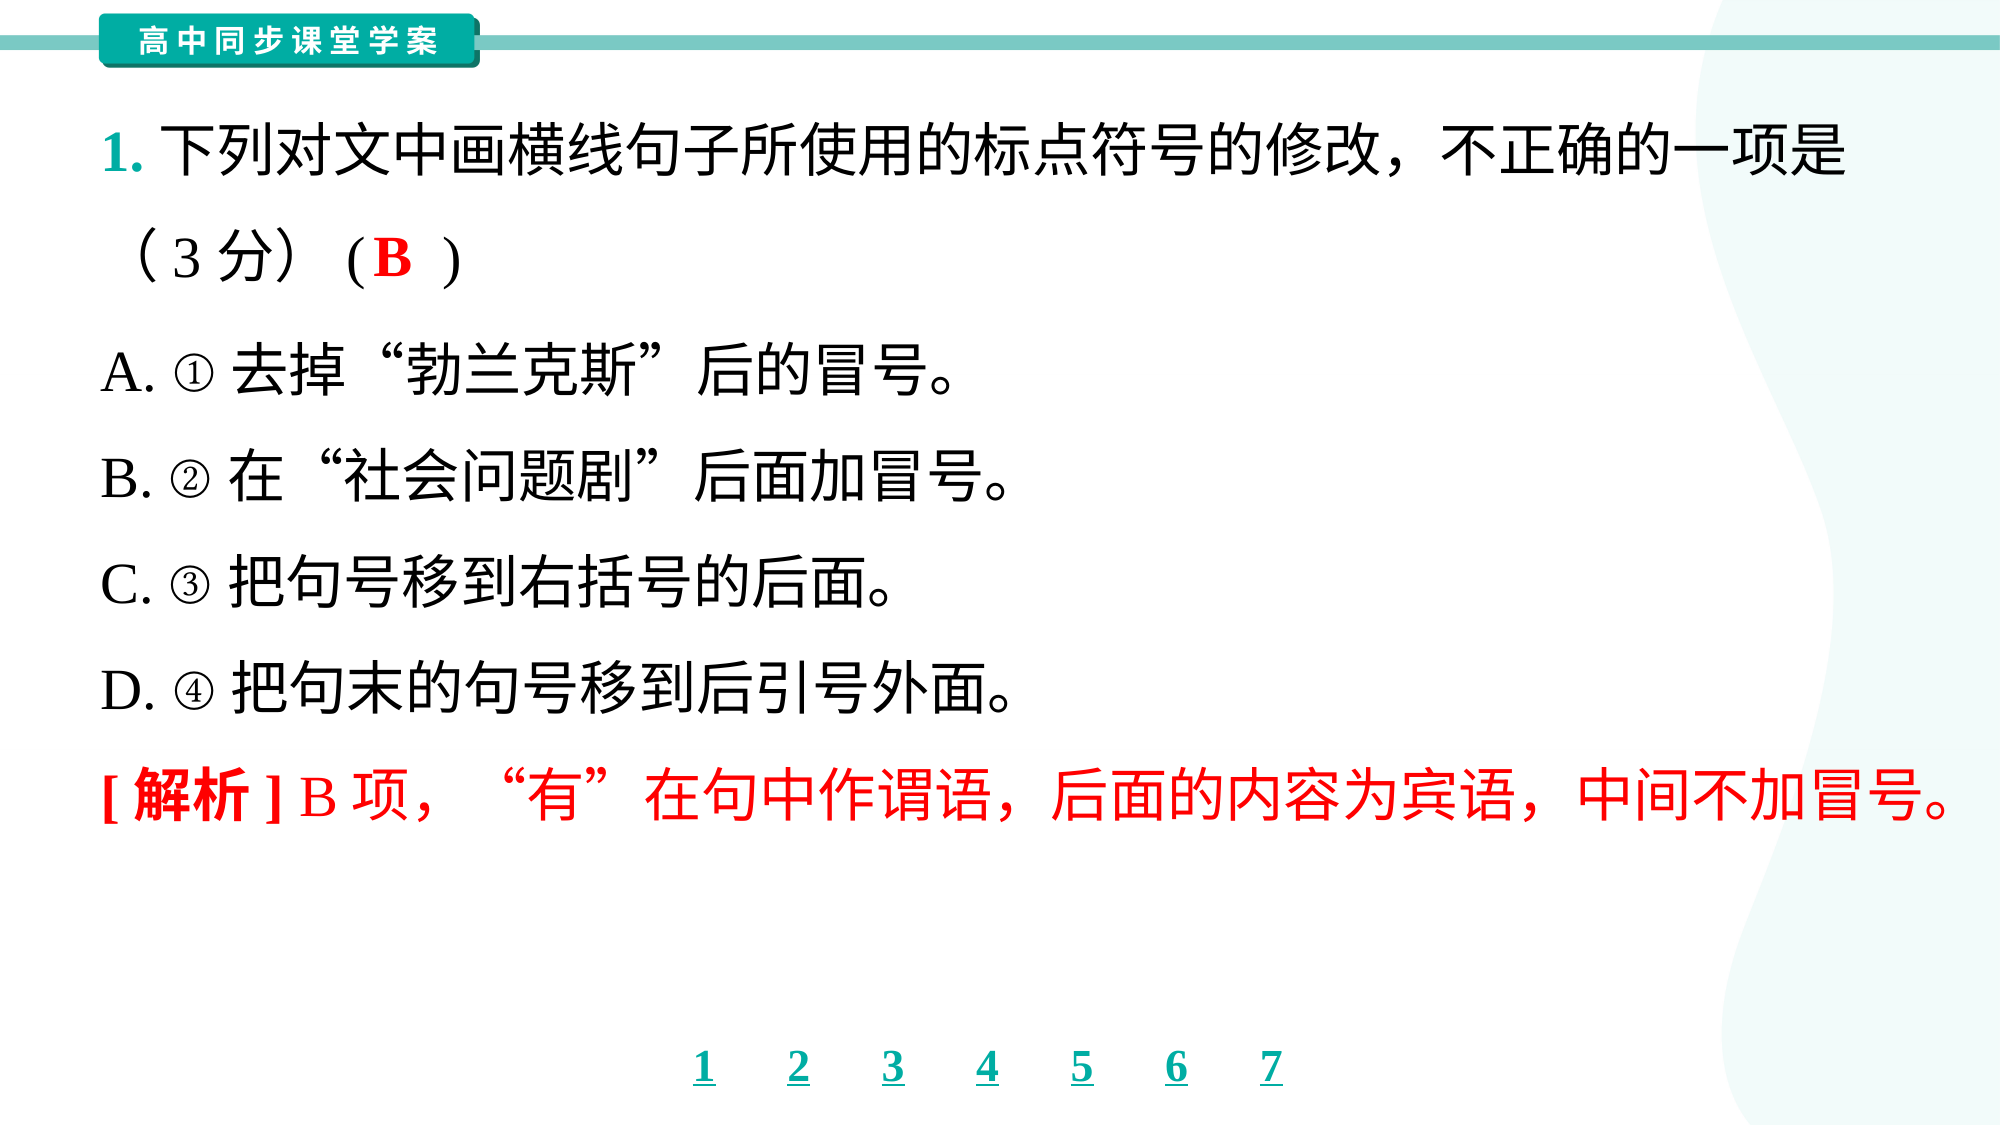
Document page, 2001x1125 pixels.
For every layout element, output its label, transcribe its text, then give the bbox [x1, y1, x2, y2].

picture [0, 0, 2000, 1125]
text_box A. ①去掉“勃兰克斯”后的冒号。 B. ②在“社会问题剧”后面加冒号。 C. ③把句号移到右括号的后面。 D. ④把句末的句号移到后引号外面。 [100, 296, 1899, 722]
text_box B [352, 184, 434, 289]
text_box [解析] B项，“有”在句中作谓语，后面的内容为宾语，中间不加冒号。 [100, 725, 1921, 828]
text_box 1.下列对文中画横线句子所使用的标点符号的修改，不正确的一项是 （3分）( ) [100, 76, 1899, 290]
